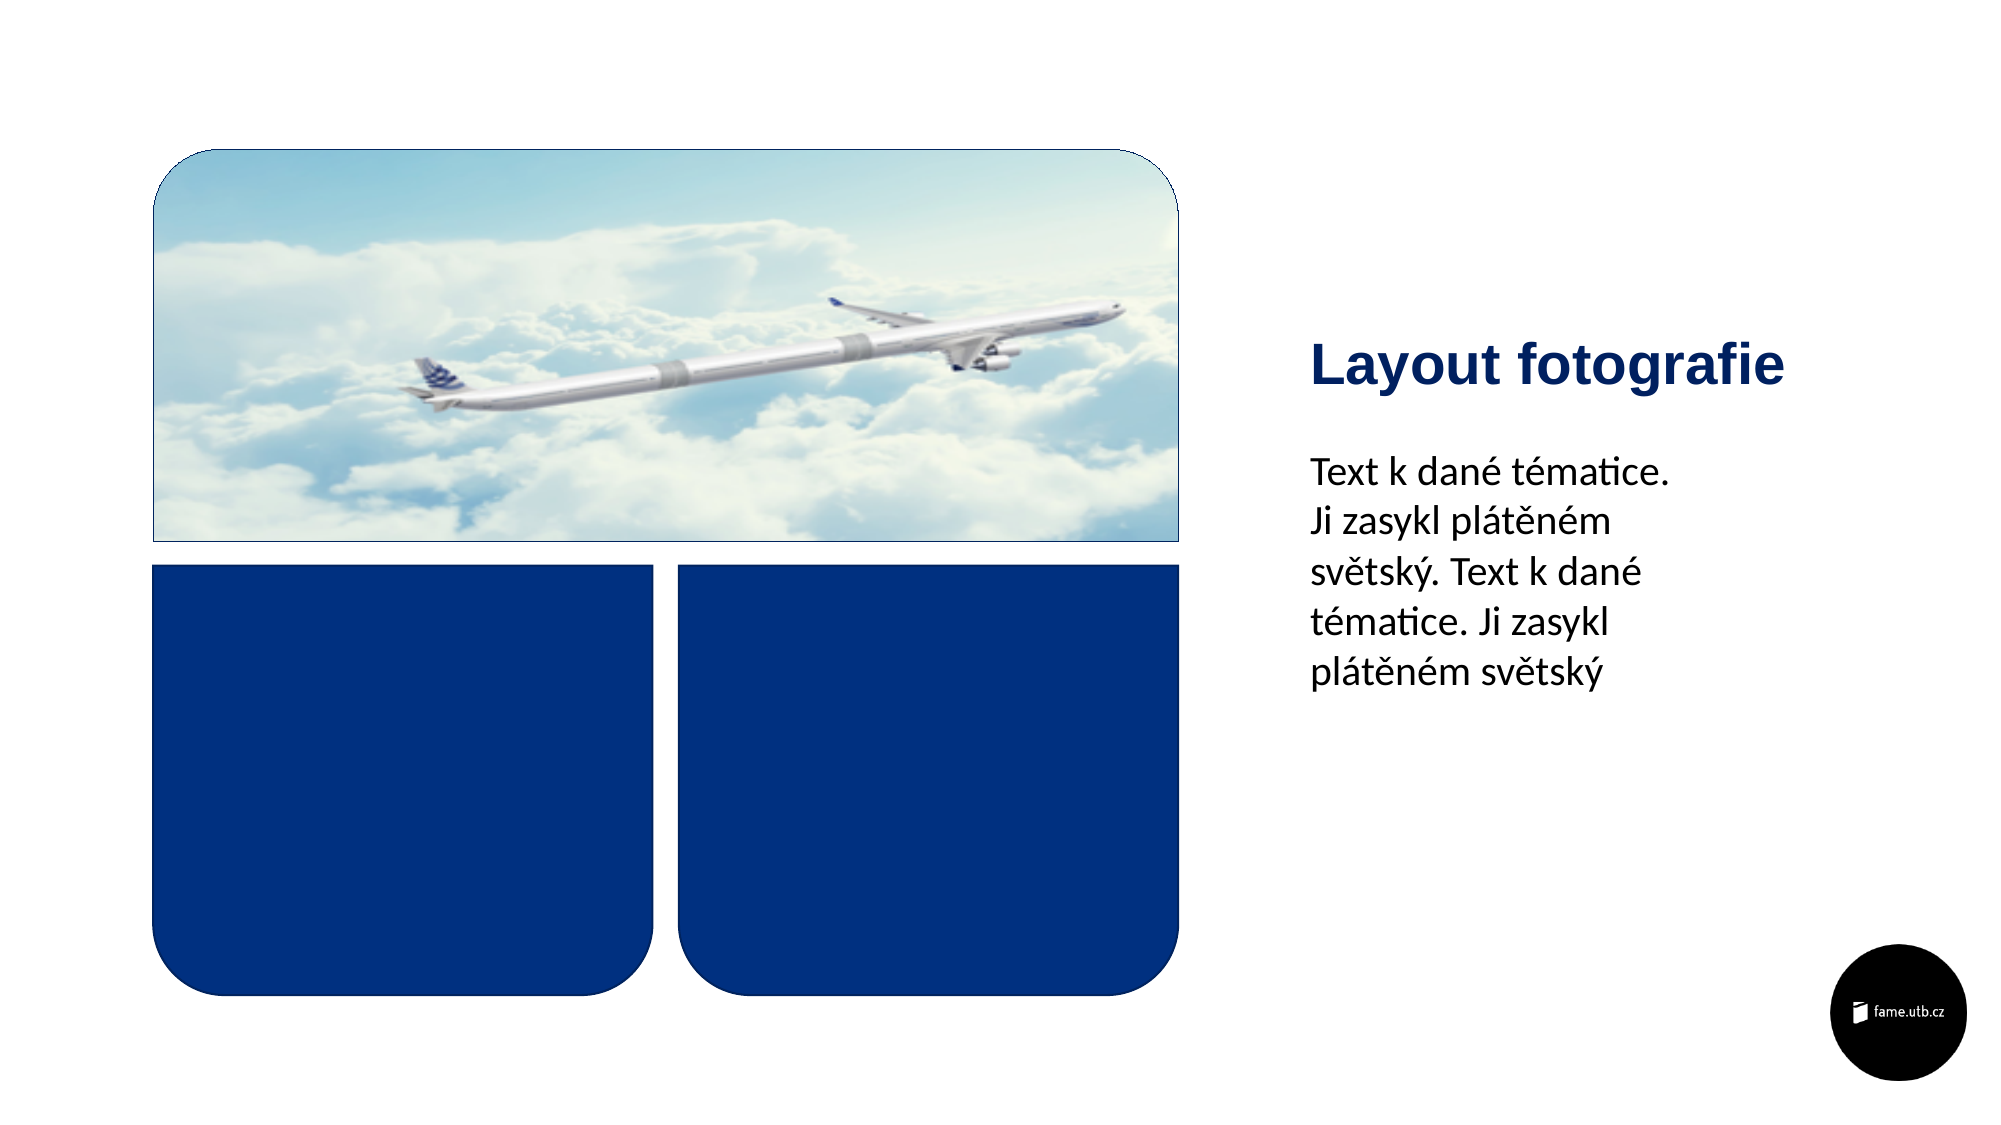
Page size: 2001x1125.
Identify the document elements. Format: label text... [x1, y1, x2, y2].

text_box Layout fotografie [1295, 318, 1971, 404]
text_box [677, 564, 1180, 997]
text_box [152, 564, 654, 997]
text_box Text k dané tématice. Ji zasykl plátěném světský. Text k dané tématice. Ji zasykl plátěném světský [1295, 436, 1689, 751]
picture [1830, 944, 1967, 1081]
text_box [152, 148, 1180, 543]
